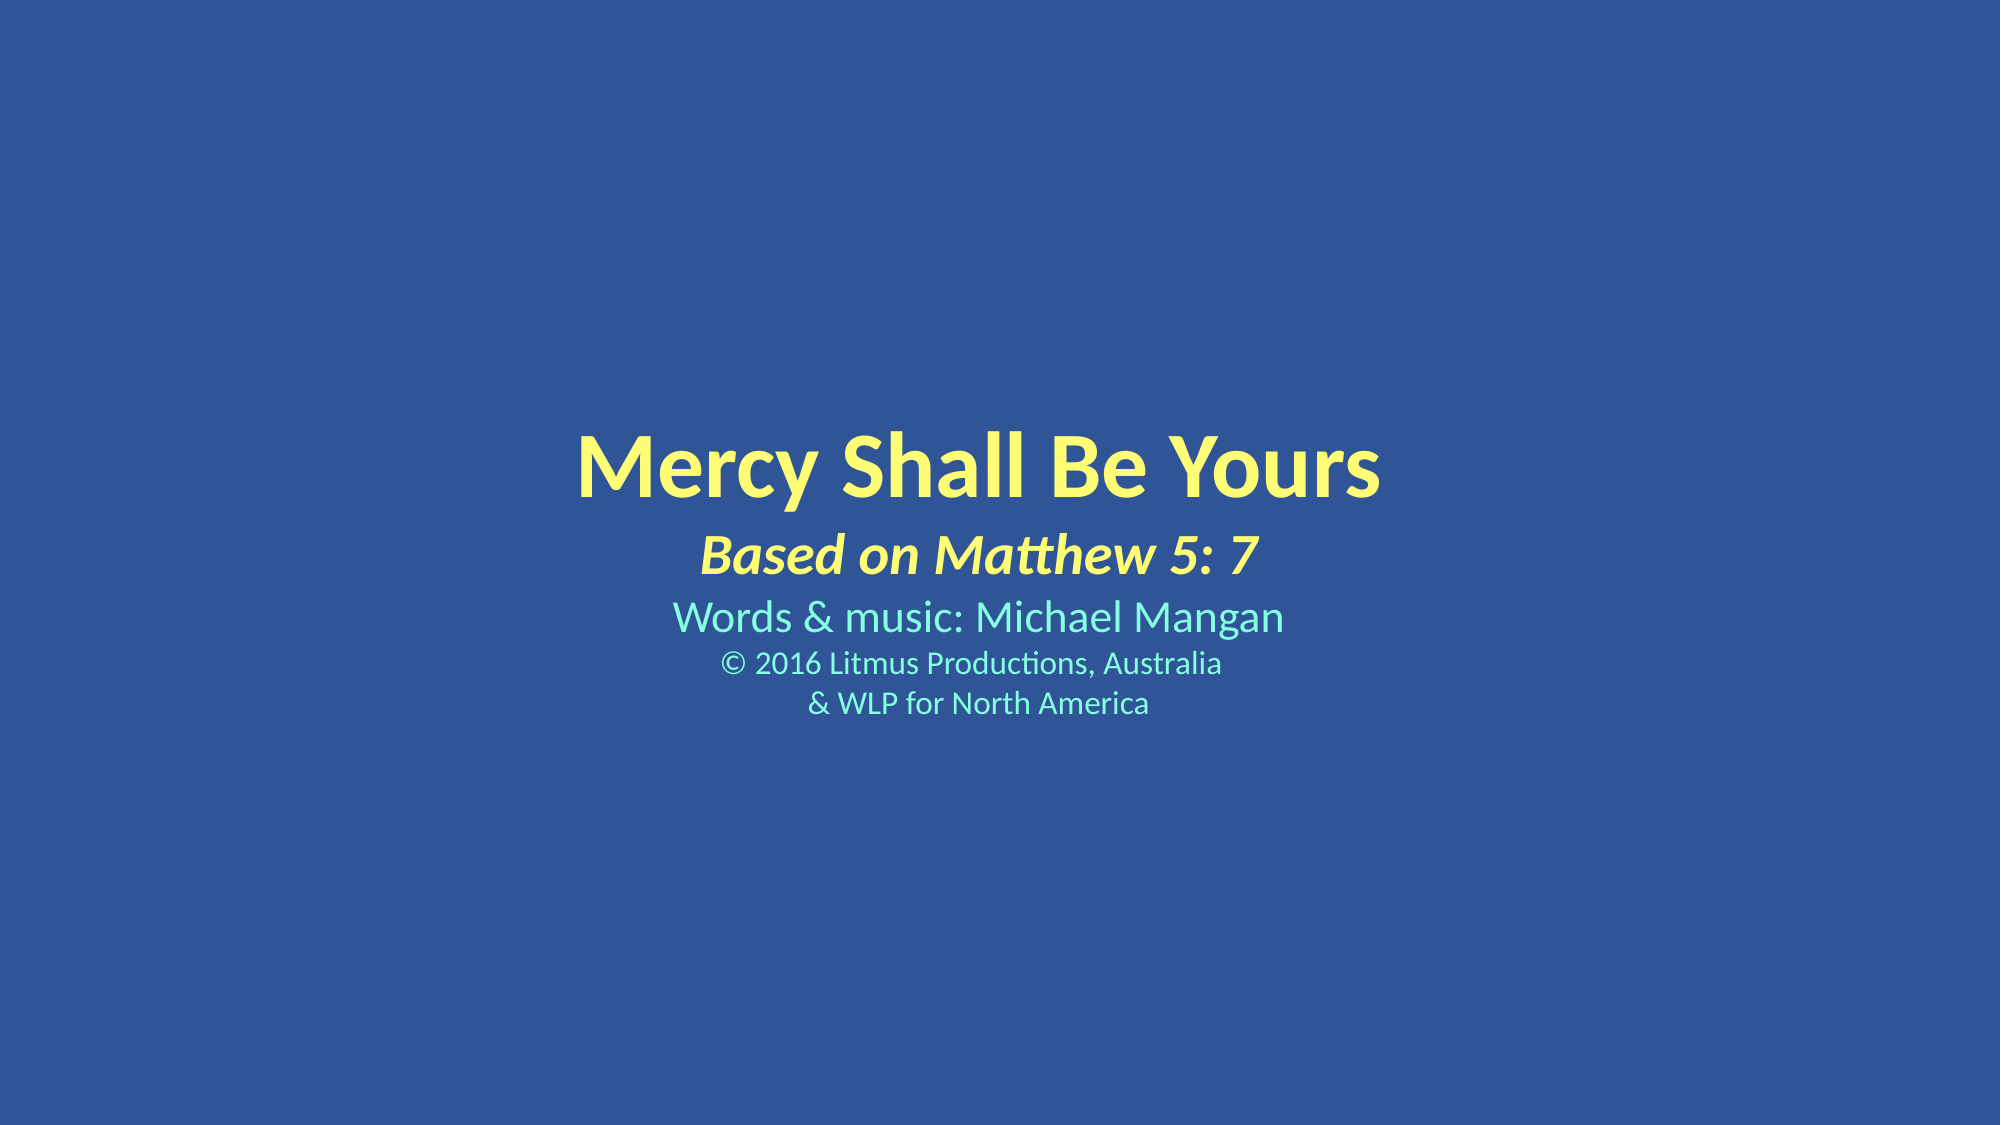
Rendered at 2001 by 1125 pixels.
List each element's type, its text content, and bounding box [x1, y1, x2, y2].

text_box Mercy Shall Be Yours Based on Matthew 5: 7 Words & music: Michael Mangan © 2016 Litmus Productions, Australia & WLP for North America [291, 403, 1667, 722]
